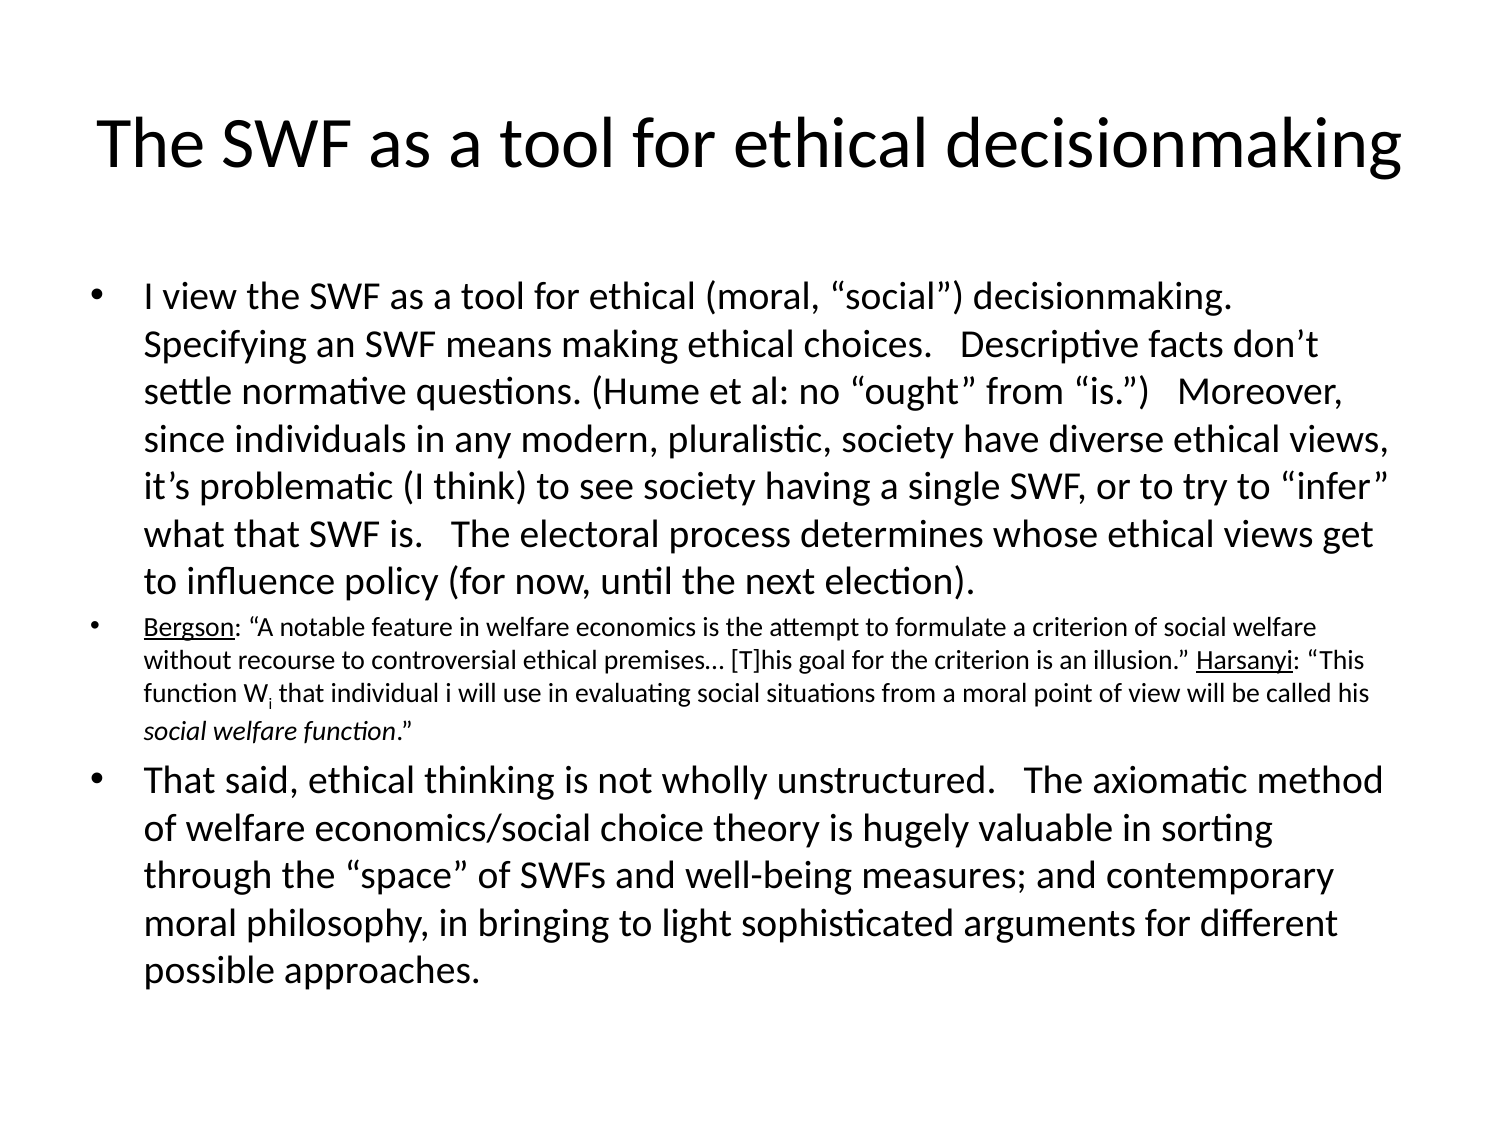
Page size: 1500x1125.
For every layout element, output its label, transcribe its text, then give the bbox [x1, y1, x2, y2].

title The SWF as a tool for ethical decisionmaking [75, 45, 1425, 233]
list I view the SWF as a tool for ethical (moral, “social”) decisionmaking. Specifying an SWF means making ethical choices. Descriptive facts don’t settle normative questions. (Hume et al: no “ought” from “is.”) Moreover, since individuals in any modern, pluralistic, society have diverse ethical views, it’s problematic (I think) to see society having a single SWF, or to try to “infer” what that SWF is. The electoral process determines whose ethical views get to influence policy (for now, until the next election). Bergson: “A notable feature in welfare economics is the attempt to formulate a criterion of social welfare without recourse to controversial ethical premises… [T]his goal for the criterion is an illusion.” Harsanyi: “This function Wi that individual i will use in evaluating social situations from a moral point of view will be called his social welfare function.” That said, ethical thinking is not wholly unstructured. The axiomatic method of welfare economics/social choice theory is hugely valuable in sorting through the “space” of SWFs and well-being measures; and contemporary moral philosophy, in bringing to light sophisticated arguments for different possible approaches. [75, 262, 1425, 1005]
